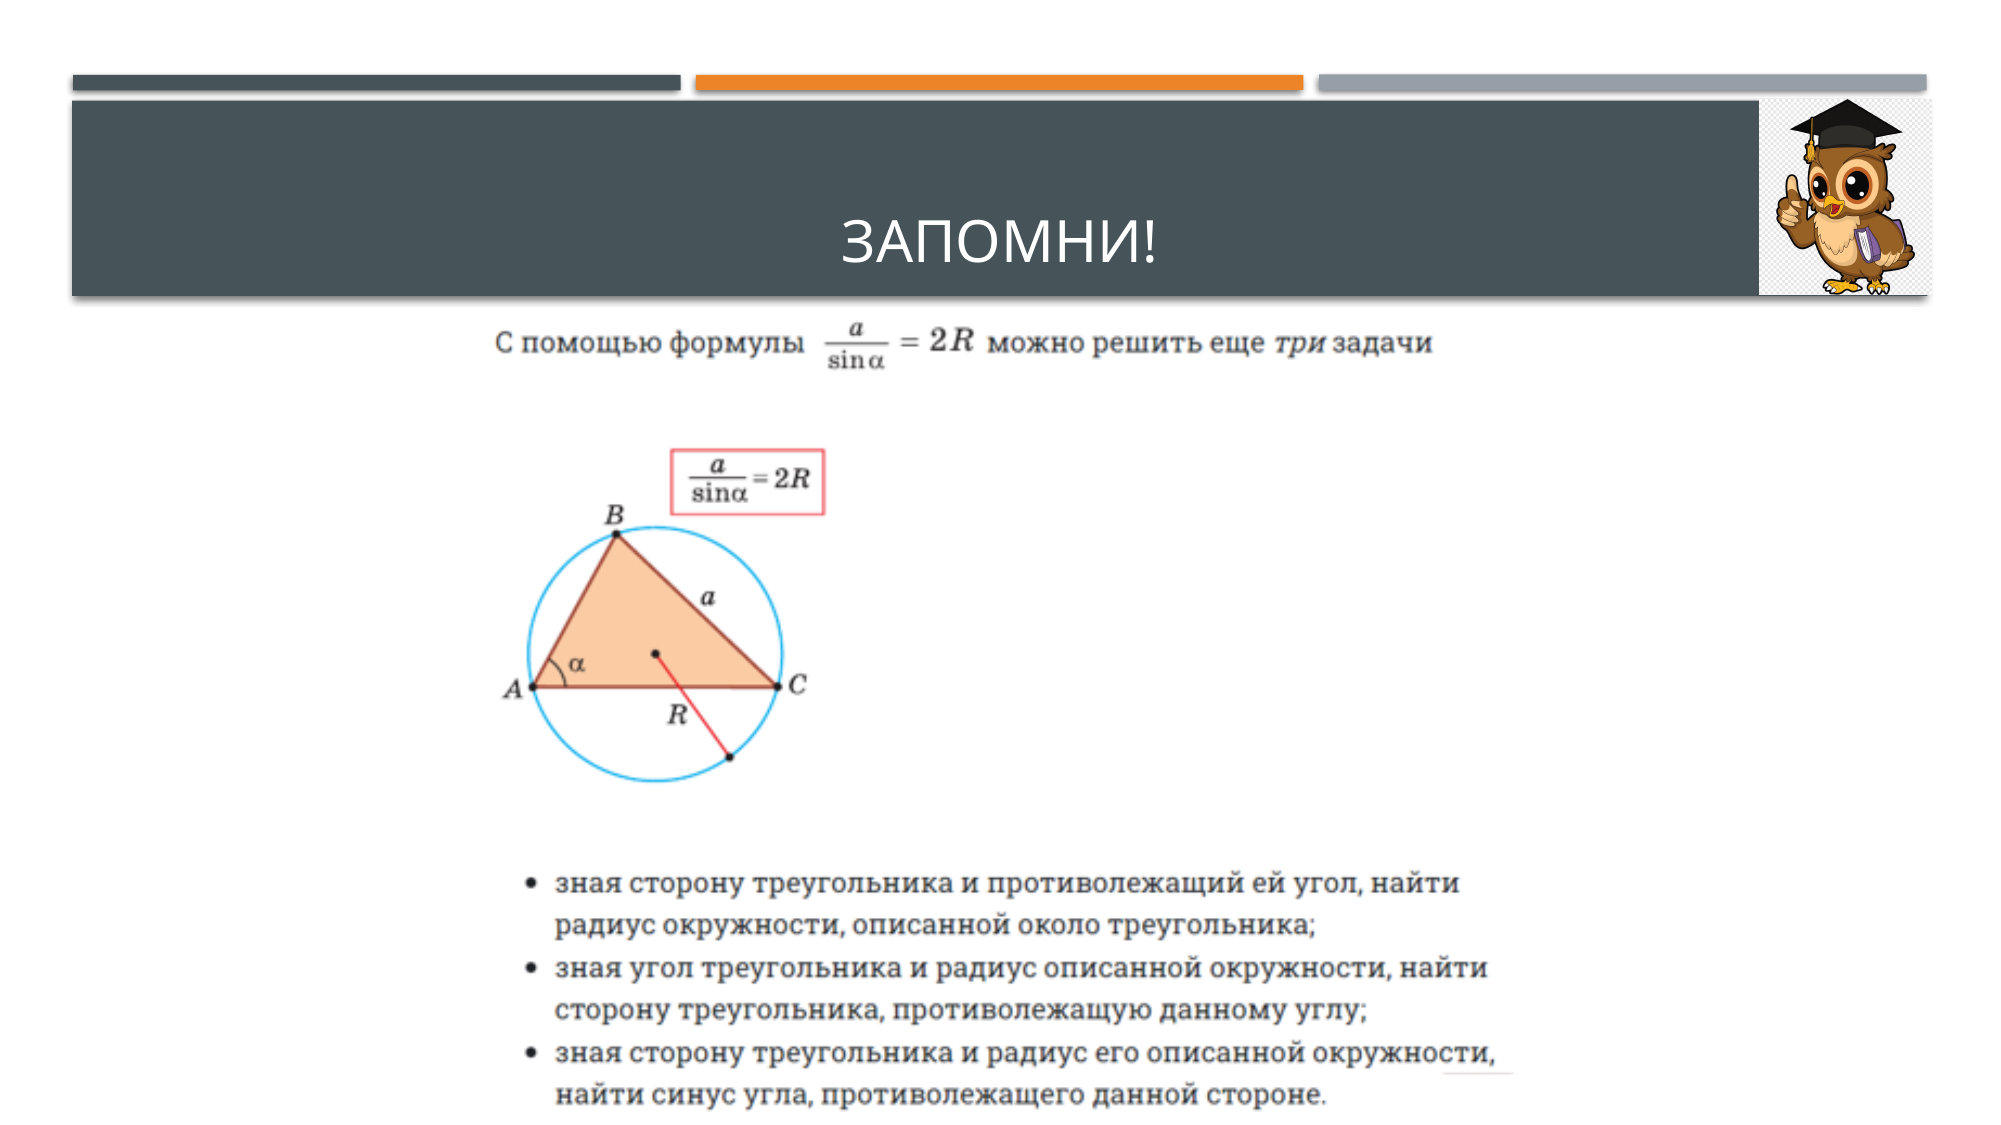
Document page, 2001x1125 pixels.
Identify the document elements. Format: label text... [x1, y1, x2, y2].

picture [1759, 99, 1932, 295]
title Запомни! [95, 115, 1753, 282]
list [484, 308, 1516, 1125]
